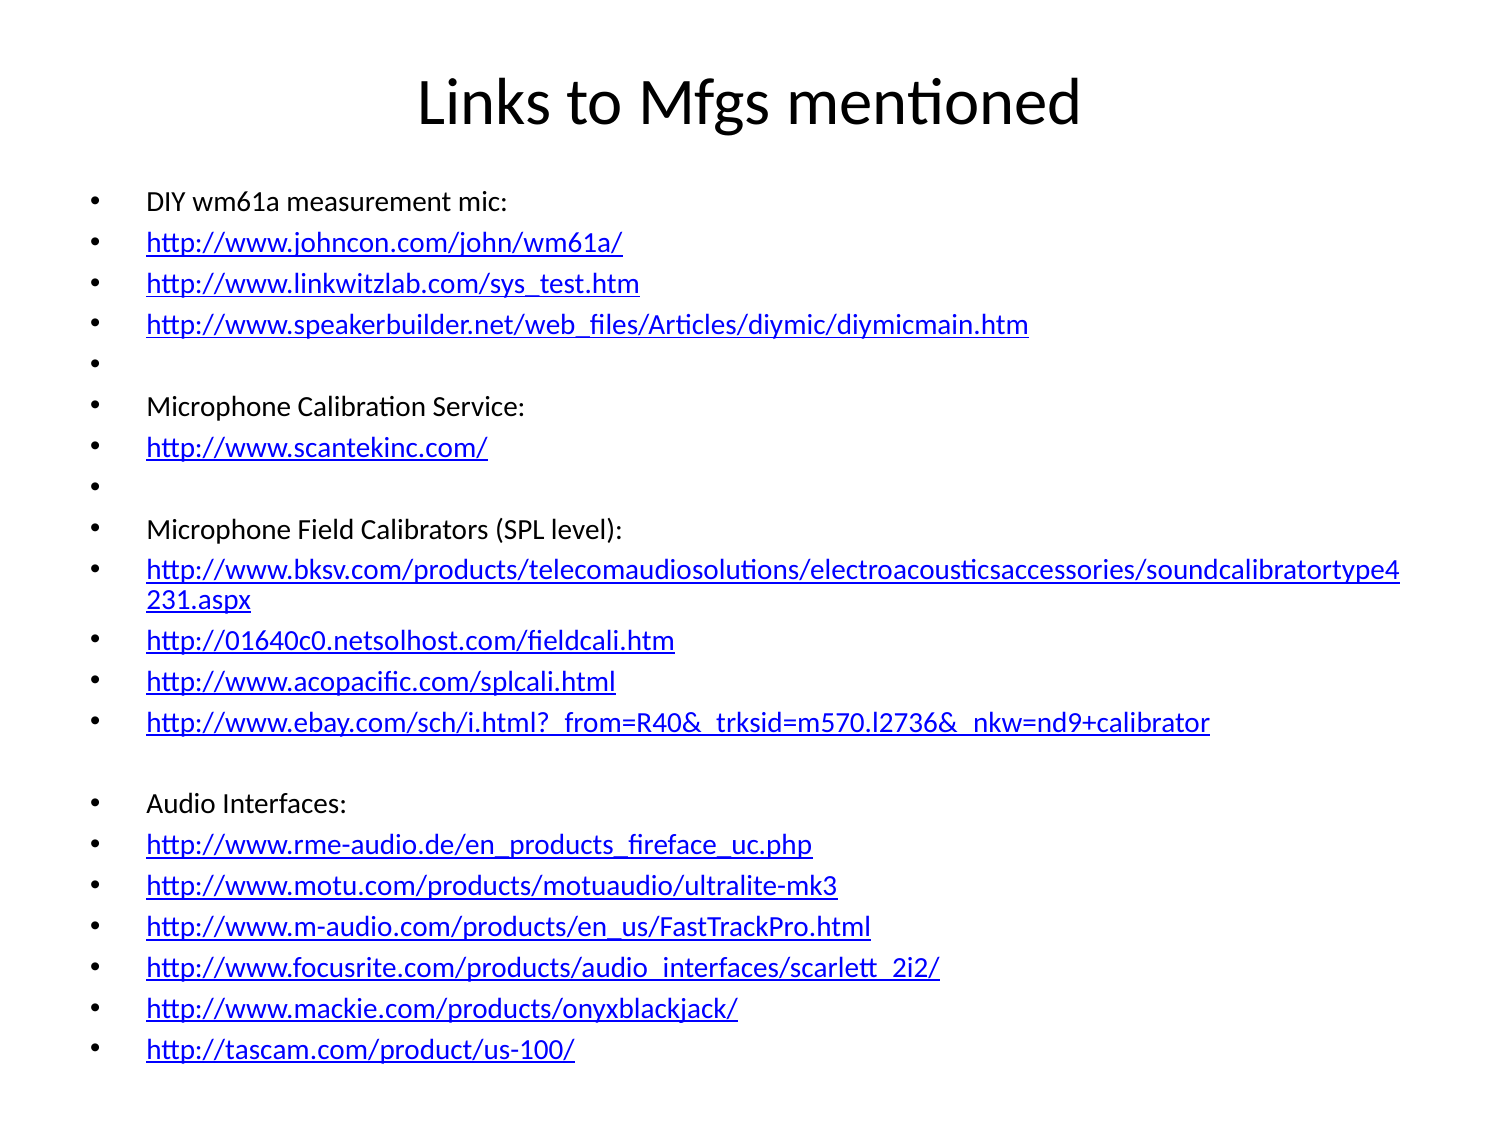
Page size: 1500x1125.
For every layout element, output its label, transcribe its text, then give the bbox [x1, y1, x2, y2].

list DIY wm61a measurement mic: http://www.johncon.com/john/wm61a/ http://www.linkwitzlab.com/sys_test.htm http://www.speakerbuilder.net/web_files/Articles/diymic/diymicmain.htm Microphone Calibration Service: http://www.scantekinc.com/ Microphone Field Calibrators (SPL level): http://www.bksv.com/products/telecomaudiosolutions/electroacousticsaccessories/soundcalibratortype4231.aspx http://01640c0.netsolhost.com/fieldcali.htm http://www.acopacific.com/splcali.html http://www.ebay.com/sch/i.html?_from=R40&_trksid=m570.l2736&_nkw=nd9+calibrator Audio Interfaces: http://www.rme-audio.de/en_products_fireface_uc.php http://www.motu.com/products/motuaudio/ultralite-mk3 http://www.m-audio.com/products/en_us/FastTrackPro.html http://www.focusrite.com/products/audio_interfaces/scarlett_2i2/ http://www.mackie.com/products/onyxblackjack/ http://tascam.com/product/us-100/ [75, 174, 1425, 1075]
title Links to Mfgs mentioned [75, 45, 1425, 150]
